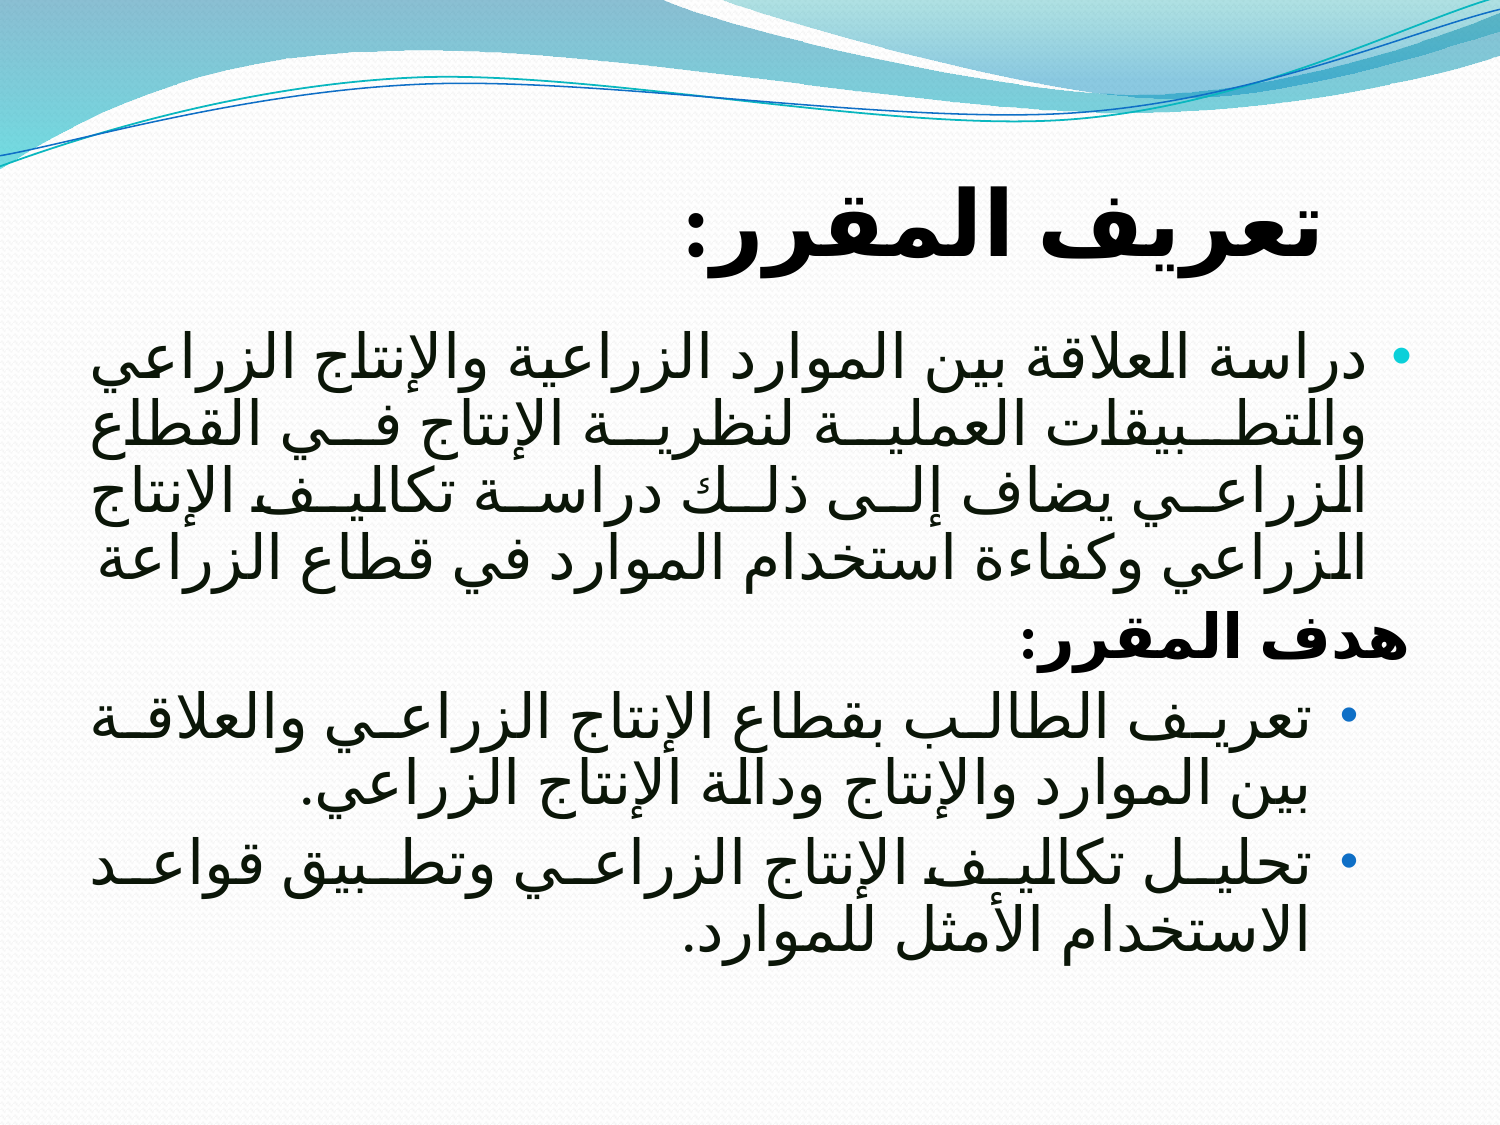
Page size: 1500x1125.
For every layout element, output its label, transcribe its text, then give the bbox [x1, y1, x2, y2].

list دراسة العلاقة بين الموارد الزراعية والإنتاج الزراعي والتطبيقات العملية لنظرية الإنتاج في القطاع الزراعي يضاف إلى ذلك دراسة تكاليف الإنتاج الزراعي وكفاءة استخدام الموارد في قطاع الزراعة هدف المقرر: تعريف الطالب بقطاع الإنتاج الزراعي والعلاقة بين الموارد والإنتاج ودالة الإنتاج الزراعي. تحليل تكاليف الإنتاج الزراعي وتطبيق قواعد الاستخدام الأمثل للموارد. [75, 317, 1425, 1038]
title تعريف المقرر: [450, 99, 1325, 275]
